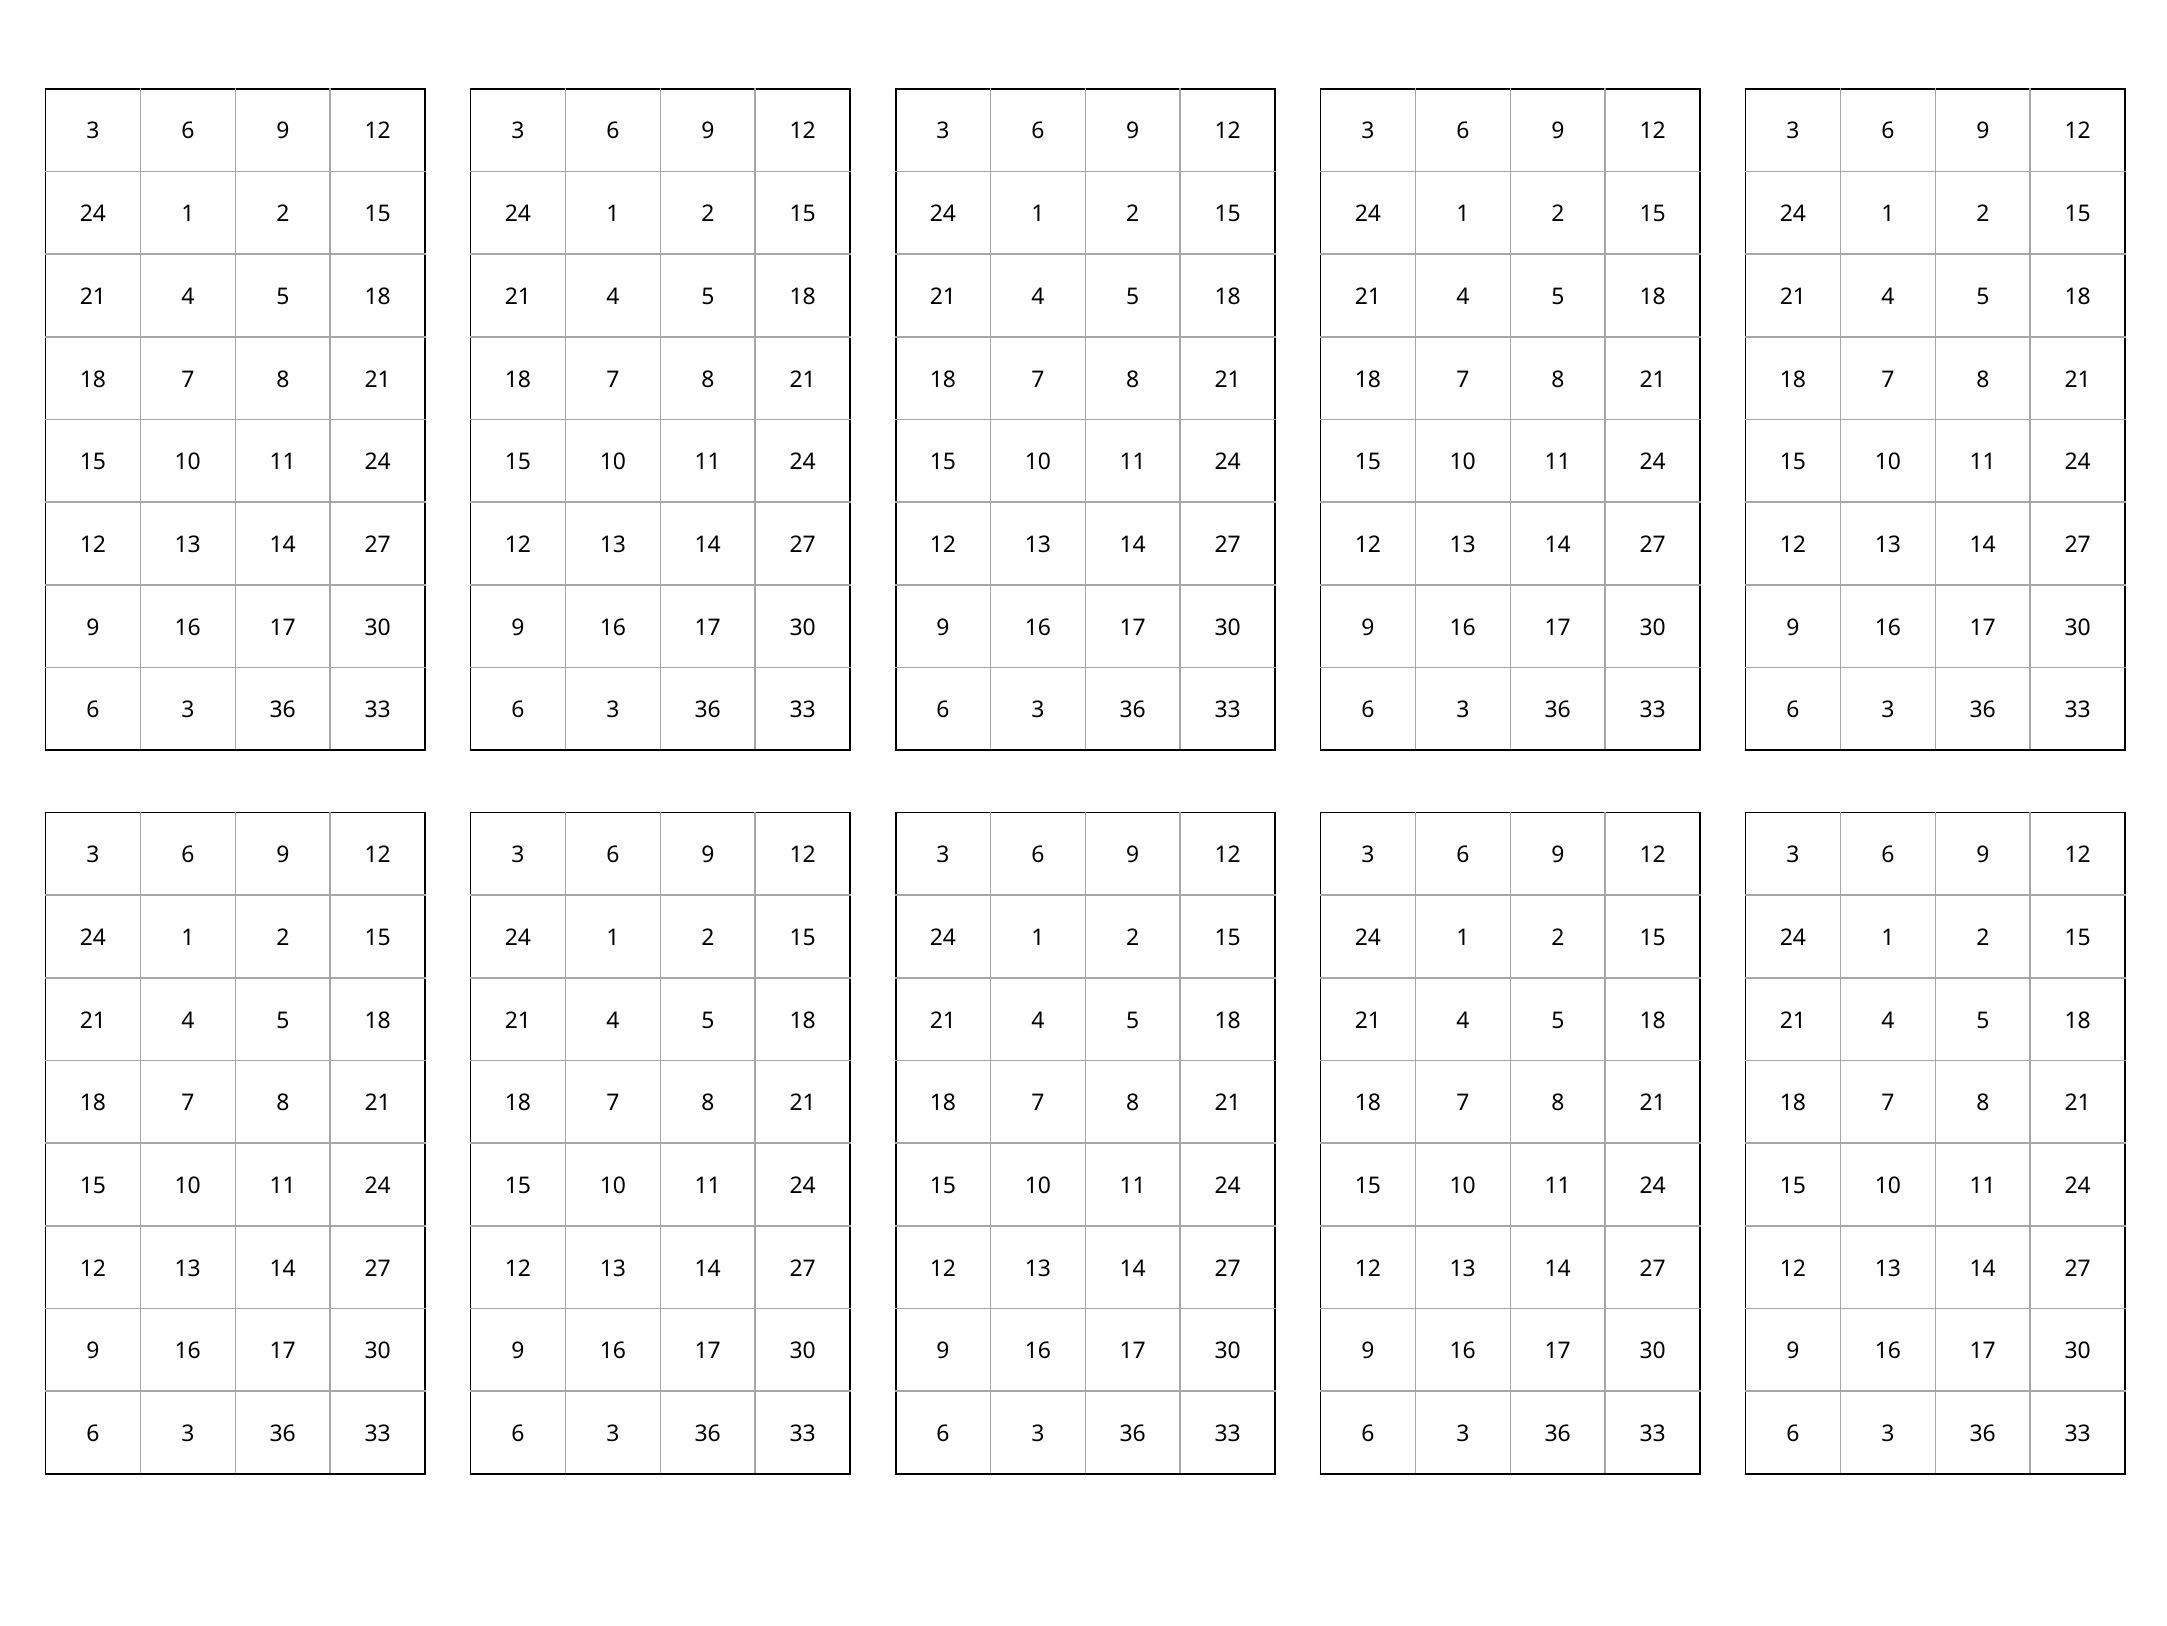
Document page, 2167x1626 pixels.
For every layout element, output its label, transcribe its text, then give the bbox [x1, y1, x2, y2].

table_cell 24 [897, 896, 990, 977]
table_cell 7 [991, 1061, 1085, 1142]
table_cell 21 [1321, 979, 1415, 1060]
table_cell 17 [661, 1309, 754, 1390]
table_header 3 [1746, 90, 1840, 171]
table_cell 21 [1321, 255, 1415, 336]
table_cell 11 [1511, 1144, 1604, 1225]
table_cell 33 [1606, 1392, 1699, 1473]
table_cell 15 [331, 172, 424, 253]
table_cell 15 [2031, 172, 2124, 253]
table_cell 16 [141, 1309, 235, 1390]
table_cell 21 [471, 255, 565, 336]
table_header 3 [1321, 90, 1415, 171]
table_cell 18 [2031, 979, 2124, 1060]
table_cell 30 [331, 1309, 424, 1390]
table_cell 14 [1086, 503, 1179, 584]
table_cell 12 [1746, 503, 1840, 584]
table_cell 16 [566, 1309, 660, 1390]
table_cell 24 [471, 896, 565, 977]
table_cell 17 [661, 586, 754, 667]
table_cell 10 [1841, 420, 1935, 501]
table_cell 10 [141, 1144, 235, 1225]
table_cell 13 [1416, 503, 1510, 584]
table_cell 11 [236, 420, 329, 501]
table_cell 33 [1181, 668, 1274, 749]
table_cell 13 [566, 1227, 660, 1308]
table_cell 15 [1321, 1144, 1415, 1225]
table_cell 1 [1841, 896, 1935, 977]
table_cell 5 [1936, 255, 2029, 336]
table_cell 14 [1936, 503, 2029, 584]
table_cell 17 [1511, 586, 1604, 667]
table_cell 21 [1746, 979, 1840, 1060]
table_cell 3 [1841, 668, 1935, 749]
table_cell 17 [1511, 1309, 1604, 1390]
table_cell 15 [756, 172, 849, 253]
table_cell 33 [1606, 668, 1699, 749]
table_cell 12 [46, 1227, 140, 1308]
table_cell 8 [1086, 1061, 1179, 1142]
table_cell 17 [236, 1309, 329, 1390]
table_cell 8 [1511, 1061, 1604, 1142]
table_cell 6 [1321, 1392, 1415, 1473]
table_cell 30 [2031, 1309, 2124, 1390]
table_cell 4 [566, 979, 660, 1060]
table_cell 7 [1841, 1061, 1935, 1142]
table_cell 27 [2031, 503, 2124, 584]
table_cell 36 [661, 668, 754, 749]
table_cell 14 [661, 1227, 754, 1308]
table_cell 13 [991, 503, 1085, 584]
table_cell 24 [1321, 896, 1415, 977]
table_cell 30 [1181, 1309, 1274, 1390]
table_cell 1 [1416, 172, 1510, 253]
table_cell 24 [46, 172, 140, 253]
table_header 12 [1606, 90, 1699, 171]
table_header 9 [1511, 813, 1604, 894]
table_cell 18 [1181, 255, 1274, 336]
table_cell 11 [661, 1144, 754, 1225]
table_header 9 [236, 90, 329, 171]
table_cell 36 [1936, 668, 2029, 749]
table_cell 1 [991, 896, 1085, 977]
table_cell 9 [471, 1309, 565, 1390]
table_cell 24 [1606, 1144, 1699, 1225]
table_cell 10 [566, 420, 660, 501]
table_cell 24 [46, 896, 140, 977]
table_cell 14 [236, 503, 329, 584]
table_cell 15 [1606, 172, 1699, 253]
table_cell 21 [1181, 1061, 1274, 1142]
table_cell 8 [236, 338, 329, 419]
table_cell 1 [141, 172, 235, 253]
table_cell 21 [897, 979, 990, 1060]
table_cell 4 [1416, 979, 1510, 1060]
table_header 6 [141, 90, 235, 171]
table_cell 10 [1416, 1144, 1510, 1225]
table_cell 21 [1606, 338, 1699, 419]
table_cell 15 [2031, 896, 2124, 977]
table_cell 12 [1321, 1227, 1415, 1308]
table_cell 33 [756, 668, 849, 749]
table_cell 33 [756, 1392, 849, 1473]
table_cell 15 [1321, 420, 1415, 501]
table_cell 9 [897, 1309, 990, 1390]
table_cell 27 [756, 1227, 849, 1308]
table_cell 9 [1321, 586, 1415, 667]
table_cell 16 [1416, 586, 1510, 667]
table_header 9 [661, 813, 754, 894]
table_cell 6 [46, 1392, 140, 1473]
table_cell 13 [566, 503, 660, 584]
table_cell 3 [141, 1392, 235, 1473]
table_cell 16 [991, 586, 1085, 667]
table_cell 24 [1321, 172, 1415, 253]
table_cell 21 [756, 338, 849, 419]
table_cell 9 [46, 1309, 140, 1390]
table_header 6 [141, 813, 235, 894]
table_header 9 [1936, 813, 2029, 894]
table_cell 10 [566, 1144, 660, 1225]
table_cell 4 [141, 255, 235, 336]
table_cell 8 [1511, 338, 1604, 419]
table_cell 7 [1416, 338, 1510, 419]
table_cell 6 [471, 1392, 565, 1473]
table_cell 27 [1606, 503, 1699, 584]
table_header 9 [661, 90, 754, 171]
table_cell 9 [1746, 1309, 1840, 1390]
table_cell 6 [1746, 1392, 1840, 1473]
table_cell 18 [1606, 255, 1699, 336]
table_header 12 [331, 90, 424, 171]
table_cell 15 [1746, 1144, 1840, 1225]
table_cell 15 [756, 896, 849, 977]
table_cell 4 [991, 255, 1085, 336]
table_cell 3 [991, 668, 1085, 749]
table_cell 14 [1086, 1227, 1179, 1308]
table_cell 30 [1181, 586, 1274, 667]
table_cell 15 [1181, 172, 1274, 253]
table_cell 30 [2031, 586, 2124, 667]
table_cell 16 [566, 586, 660, 667]
table_cell 11 [1511, 420, 1604, 501]
table_cell 33 [1181, 1392, 1274, 1473]
table_cell 18 [471, 338, 565, 419]
table_header 9 [1511, 90, 1604, 171]
table_cell 36 [236, 1392, 329, 1473]
table_cell 33 [2031, 1392, 2124, 1473]
table_cell 12 [471, 1227, 565, 1308]
table_cell 12 [471, 503, 565, 584]
table_cell 15 [471, 420, 565, 501]
table_cell 5 [1511, 979, 1604, 1060]
table_cell 24 [2031, 1144, 2124, 1225]
table_cell 11 [1936, 420, 2029, 501]
table_cell 3 [566, 668, 660, 749]
table_cell 2 [1511, 172, 1604, 253]
table_header 12 [756, 90, 849, 171]
table_cell 16 [1841, 1309, 1935, 1390]
table_cell 21 [1606, 1061, 1699, 1142]
table_cell 15 [1746, 420, 1840, 501]
table_header 12 [1181, 813, 1274, 894]
table_cell 24 [1746, 896, 1840, 977]
table_cell 7 [566, 1061, 660, 1142]
table_cell 12 [46, 503, 140, 584]
table_cell 17 [1936, 1309, 2029, 1390]
table_cell 36 [1511, 1392, 1604, 1473]
table_cell 1 [566, 896, 660, 977]
table_header 3 [471, 90, 565, 171]
table_cell 4 [1841, 979, 1935, 1060]
table_cell 9 [471, 586, 565, 667]
table_header 3 [46, 90, 140, 171]
table_cell 9 [46, 586, 140, 667]
table_cell 17 [236, 586, 329, 667]
table_cell 2 [1936, 172, 2029, 253]
table_cell 13 [141, 503, 235, 584]
table_cell 18 [46, 1061, 140, 1142]
table_cell 27 [756, 503, 849, 584]
table_cell 2 [1511, 896, 1604, 977]
table_cell 13 [1416, 1227, 1510, 1308]
table_cell 18 [897, 1061, 990, 1142]
table_cell 36 [1936, 1392, 2029, 1473]
table_header 12 [756, 813, 849, 894]
table_cell 21 [2031, 338, 2124, 419]
table_cell 21 [2031, 1061, 2124, 1142]
table_header 12 [2031, 90, 2124, 171]
table_cell 4 [991, 979, 1085, 1060]
table_cell 5 [661, 979, 754, 1060]
table_cell 24 [1181, 420, 1274, 501]
table_header 6 [1416, 813, 1510, 894]
table_cell 2 [1086, 172, 1179, 253]
table_cell 18 [2031, 255, 2124, 336]
table_cell 11 [236, 1144, 329, 1225]
table_cell 27 [1181, 1227, 1274, 1308]
table_cell 21 [897, 255, 990, 336]
table_cell 3 [991, 1392, 1085, 1473]
table_header 6 [991, 813, 1085, 894]
table_header 3 [46, 813, 140, 894]
table_cell 30 [331, 586, 424, 667]
table_cell 18 [1746, 1061, 1840, 1142]
table_cell 18 [1181, 979, 1274, 1060]
table_cell 10 [141, 420, 235, 501]
table_cell 10 [991, 420, 1085, 501]
table_cell 13 [1841, 1227, 1935, 1308]
table_cell 12 [897, 1227, 990, 1308]
table_cell 15 [1606, 896, 1699, 977]
table_cell 14 [1511, 1227, 1604, 1308]
table_header 3 [471, 813, 565, 894]
table_cell 16 [141, 586, 235, 667]
table_cell 6 [1321, 668, 1415, 749]
table_cell 12 [1321, 503, 1415, 584]
table_cell 9 [1746, 586, 1840, 667]
table_cell 8 [236, 1061, 329, 1142]
table_cell 36 [1086, 1392, 1179, 1473]
table_cell 21 [46, 255, 140, 336]
table_cell 3 [1841, 1392, 1935, 1473]
table_cell 18 [756, 979, 849, 1060]
table_cell 24 [1181, 1144, 1274, 1225]
table_cell 9 [897, 586, 990, 667]
table_cell 18 [1606, 979, 1699, 1060]
table_cell 15 [1181, 896, 1274, 977]
table_header 3 [1746, 813, 1840, 894]
table_cell 14 [1936, 1227, 2029, 1308]
table_cell 13 [991, 1227, 1085, 1308]
table_cell 4 [1841, 255, 1935, 336]
table_header 9 [1086, 90, 1179, 171]
table_cell 7 [566, 338, 660, 419]
table_cell 16 [1841, 586, 1935, 667]
table_cell 15 [471, 1144, 565, 1225]
table_cell 5 [236, 255, 329, 336]
table_cell 11 [1086, 420, 1179, 501]
table_cell 24 [331, 420, 424, 501]
table_cell 3 [141, 668, 235, 749]
table_cell 24 [471, 172, 565, 253]
table_cell 5 [1086, 979, 1179, 1060]
table_cell 8 [1936, 1061, 2029, 1142]
table_cell 2 [1086, 896, 1179, 977]
table_cell 18 [897, 338, 990, 419]
table_cell 3 [1416, 668, 1510, 749]
table_cell 18 [46, 338, 140, 419]
table_cell 15 [46, 1144, 140, 1225]
table_cell 30 [756, 586, 849, 667]
table_cell 9 [1321, 1309, 1415, 1390]
table_cell 4 [1416, 255, 1510, 336]
table_cell 21 [471, 979, 565, 1060]
table_cell 21 [46, 979, 140, 1060]
table_header 9 [236, 813, 329, 894]
table_cell 8 [1086, 338, 1179, 419]
table_cell 1 [1841, 172, 1935, 253]
table_cell 6 [46, 668, 140, 749]
table_cell 27 [1606, 1227, 1699, 1308]
table_cell 15 [897, 420, 990, 501]
table_cell 16 [1416, 1309, 1510, 1390]
table_cell 24 [2031, 420, 2124, 501]
table_cell 2 [1936, 896, 2029, 977]
table_cell 36 [236, 668, 329, 749]
table_cell 21 [1181, 338, 1274, 419]
table_cell 2 [661, 172, 754, 253]
table_header 12 [1181, 90, 1274, 171]
table_cell 24 [756, 420, 849, 501]
table_cell 15 [897, 1144, 990, 1225]
table_header 3 [1321, 813, 1415, 894]
table_cell 7 [1416, 1061, 1510, 1142]
table_cell 36 [1086, 668, 1179, 749]
table_header 12 [331, 813, 424, 894]
table_cell 1 [1416, 896, 1510, 977]
table_cell 27 [1181, 503, 1274, 584]
table_cell 5 [661, 255, 754, 336]
table_cell 17 [1936, 586, 2029, 667]
table_cell 18 [756, 255, 849, 336]
table_cell 1 [566, 172, 660, 253]
table_cell 27 [331, 503, 424, 584]
table_cell 7 [991, 338, 1085, 419]
table_cell 11 [661, 420, 754, 501]
table_cell 2 [236, 172, 329, 253]
table_cell 14 [1511, 503, 1604, 584]
table_cell 2 [236, 896, 329, 977]
table_cell 33 [2031, 668, 2124, 749]
table_cell 5 [1086, 255, 1179, 336]
table_cell 10 [1416, 420, 1510, 501]
table_header 6 [566, 813, 660, 894]
table_cell 5 [236, 979, 329, 1060]
table_cell 12 [1746, 1227, 1840, 1308]
table_cell 24 [1606, 420, 1699, 501]
table_cell 5 [1936, 979, 2029, 1060]
table_cell 8 [661, 1061, 754, 1142]
table_cell 15 [46, 420, 140, 501]
table_cell 7 [141, 338, 235, 419]
table_cell 36 [661, 1392, 754, 1473]
table_cell 7 [141, 1061, 235, 1142]
table_cell 2 [661, 896, 754, 977]
table_cell 12 [897, 503, 990, 584]
table_cell 14 [661, 503, 754, 584]
table_cell 24 [897, 172, 990, 253]
table_header 3 [897, 90, 990, 171]
table_cell 11 [1086, 1144, 1179, 1225]
table_cell 8 [1936, 338, 2029, 419]
table_cell 7 [1841, 338, 1935, 419]
table_cell 33 [331, 1392, 424, 1473]
table_cell 4 [141, 979, 235, 1060]
table_cell 13 [141, 1227, 235, 1308]
table_cell 6 [897, 668, 990, 749]
table_cell 3 [566, 1392, 660, 1473]
table_cell 27 [331, 1227, 424, 1308]
table_cell 24 [1746, 172, 1840, 253]
table_cell 18 [1746, 338, 1840, 419]
table_cell 3 [1416, 1392, 1510, 1473]
table_header 6 [1416, 90, 1510, 171]
table_header 6 [1841, 90, 1935, 171]
table_cell 24 [331, 1144, 424, 1225]
table_cell 13 [1841, 503, 1935, 584]
table_header 3 [897, 813, 990, 894]
table_header 9 [1936, 90, 2029, 171]
table_cell 6 [1746, 668, 1840, 749]
table_cell 1 [141, 896, 235, 977]
table_cell 30 [1606, 1309, 1699, 1390]
table_cell 18 [1321, 338, 1415, 419]
table_cell 18 [331, 979, 424, 1060]
table_cell 15 [331, 896, 424, 977]
table_cell 21 [1746, 255, 1840, 336]
table_cell 1 [991, 172, 1085, 253]
table_cell 21 [331, 1061, 424, 1142]
table_cell 6 [897, 1392, 990, 1473]
table_cell 18 [331, 255, 424, 336]
table_cell 21 [331, 338, 424, 419]
table_cell 5 [1511, 255, 1604, 336]
table_header 9 [1086, 813, 1179, 894]
table_header 12 [1606, 813, 1699, 894]
table_cell 17 [1086, 586, 1179, 667]
table_cell 33 [331, 668, 424, 749]
table_header 6 [566, 90, 660, 171]
table_cell 36 [1511, 668, 1604, 749]
table_cell 27 [2031, 1227, 2124, 1308]
table_cell 17 [1086, 1309, 1179, 1390]
table_cell 30 [1606, 586, 1699, 667]
table_cell 18 [471, 1061, 565, 1142]
table_cell 18 [1321, 1061, 1415, 1142]
table_header 6 [991, 90, 1085, 171]
table_header 6 [1841, 813, 1935, 894]
table_cell 24 [756, 1144, 849, 1225]
table_header 12 [2031, 813, 2124, 894]
table_cell 4 [566, 255, 660, 336]
table_cell 11 [1936, 1144, 2029, 1225]
table_cell 30 [756, 1309, 849, 1390]
table_cell 8 [661, 338, 754, 419]
table_cell 16 [991, 1309, 1085, 1390]
table_cell 21 [756, 1061, 849, 1142]
table_cell 6 [471, 668, 565, 749]
table_cell 10 [1841, 1144, 1935, 1225]
table_cell 10 [991, 1144, 1085, 1225]
table_cell 14 [236, 1227, 329, 1308]
